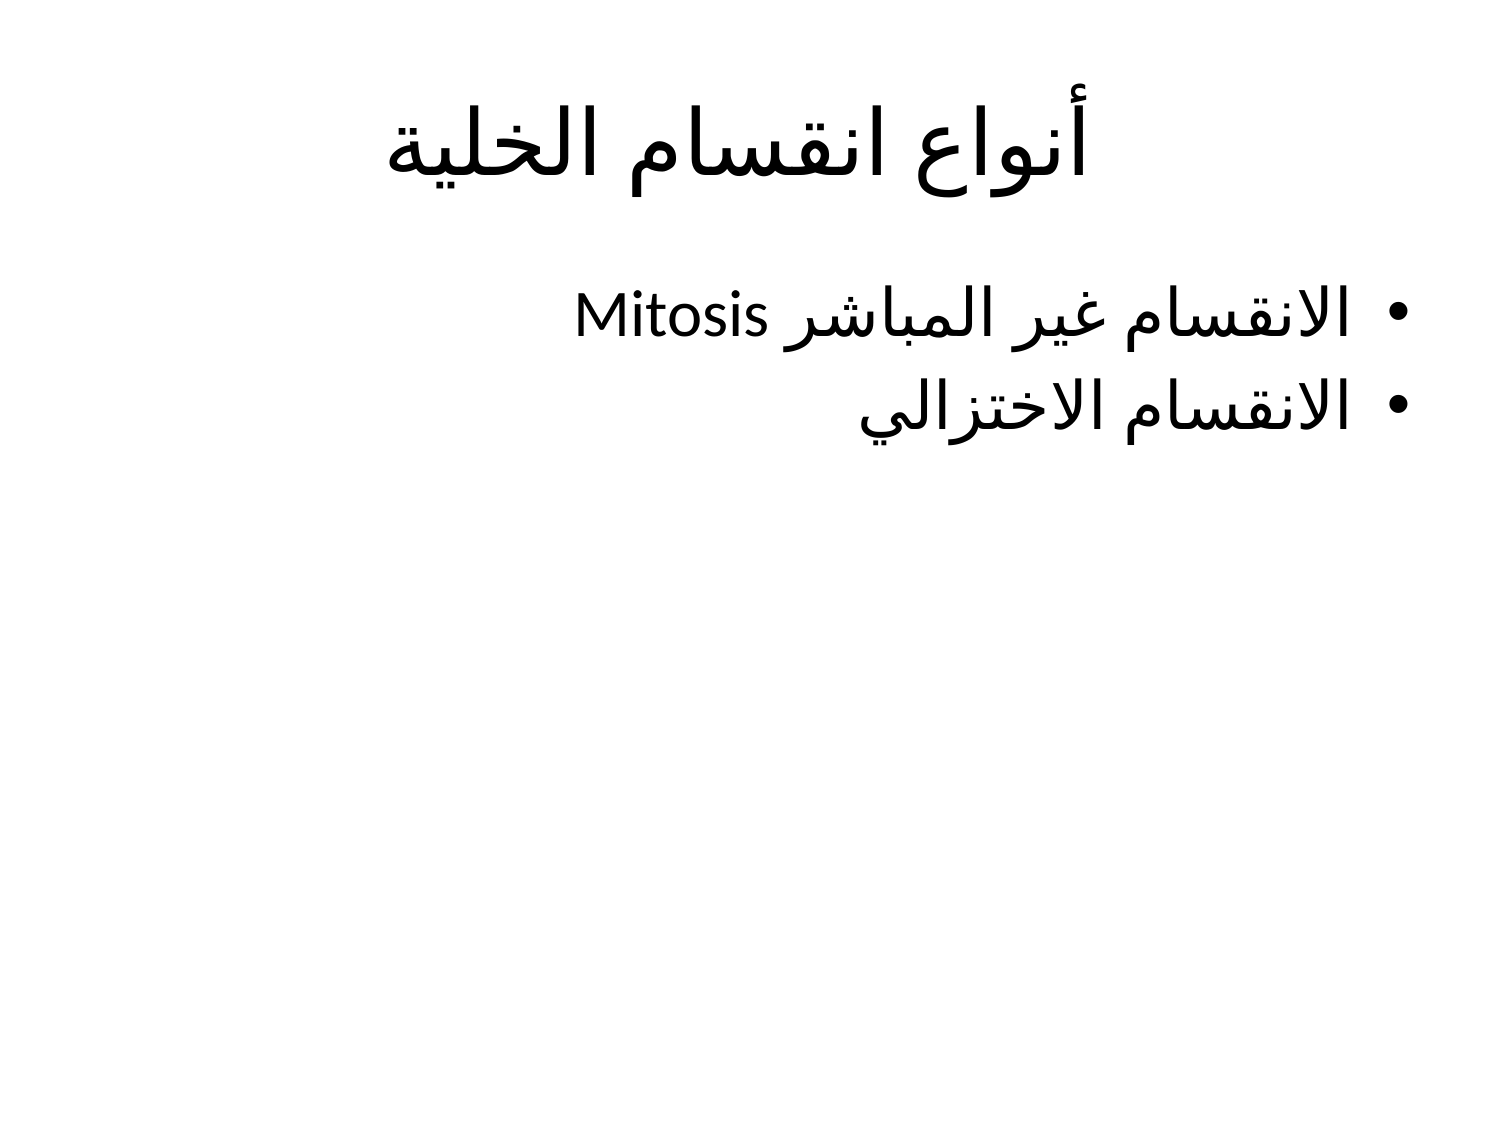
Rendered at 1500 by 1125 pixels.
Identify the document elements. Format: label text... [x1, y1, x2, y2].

title أنواع انقسام الخلية [75, 45, 1425, 233]
list الانقسام غير المباشر Mitosis الانقسام الاختزالي [75, 262, 1425, 1005]
